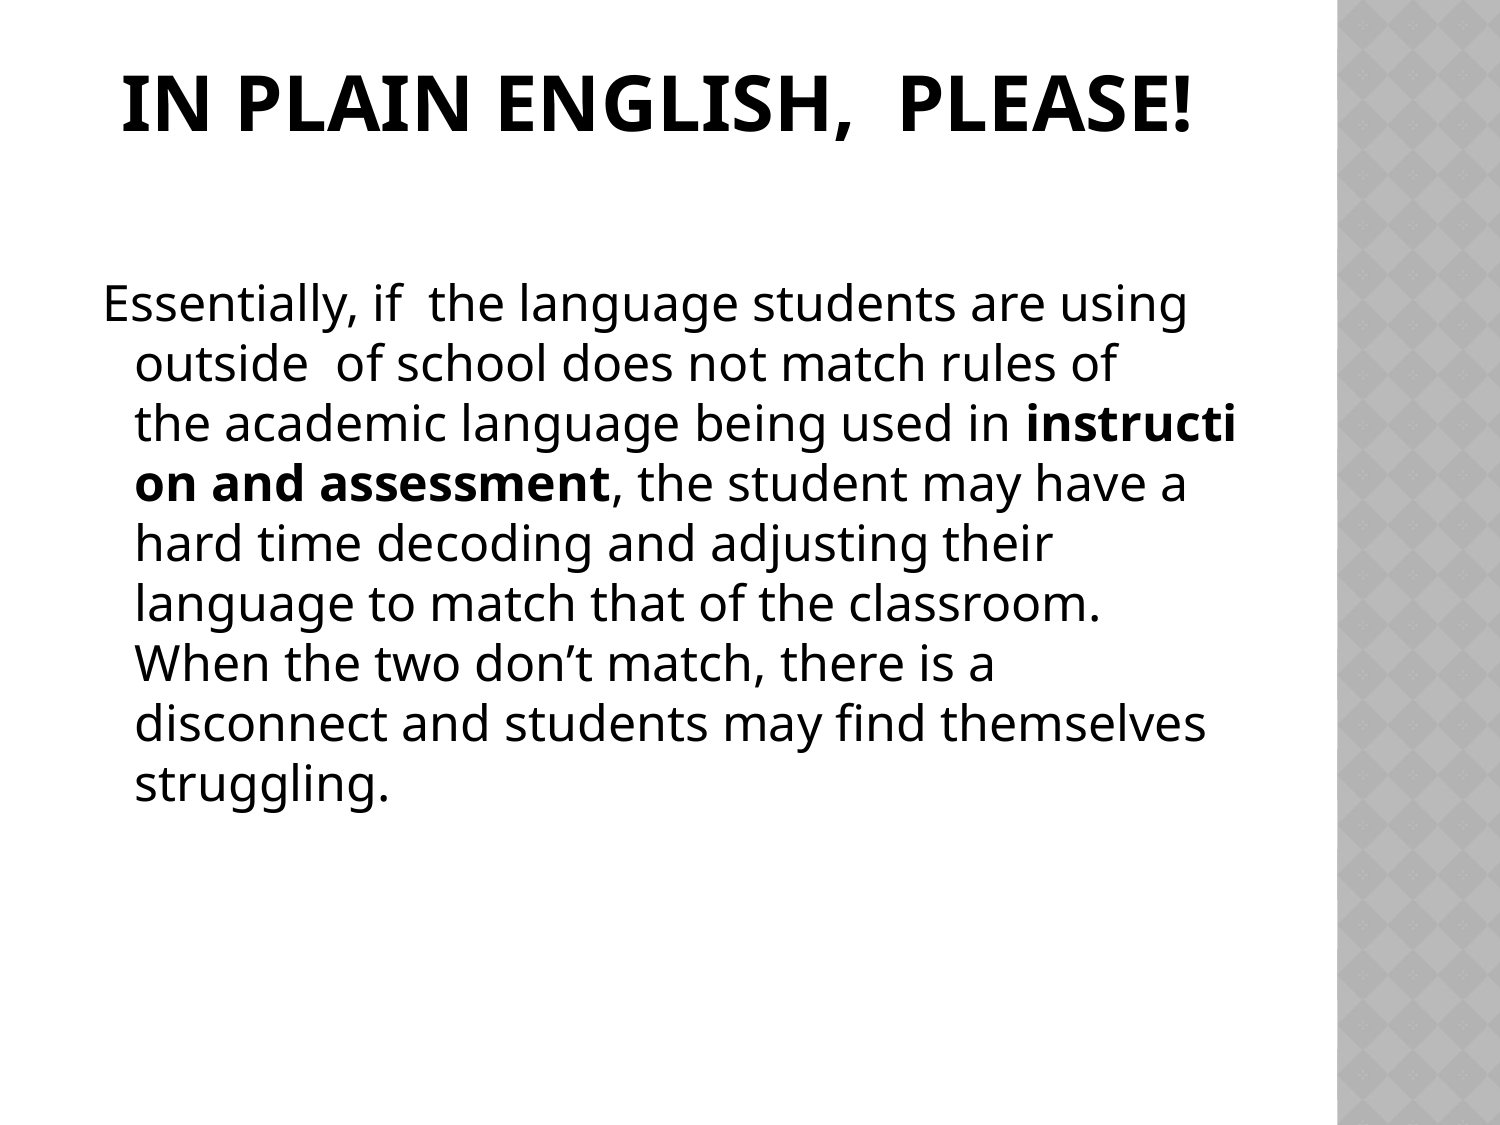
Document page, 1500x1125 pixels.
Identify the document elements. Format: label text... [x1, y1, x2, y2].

list Essentially, if the language students are using outside of school does not match rules of the academic language being used in instruction and assessment, the student may have a hard time decoding and adjusting their language to match that of the classroom. When the two don’t match, there is a disconnect and students may find themselves struggling. [75, 264, 1263, 1059]
title In plain English, please! [75, 52, 1263, 240]
